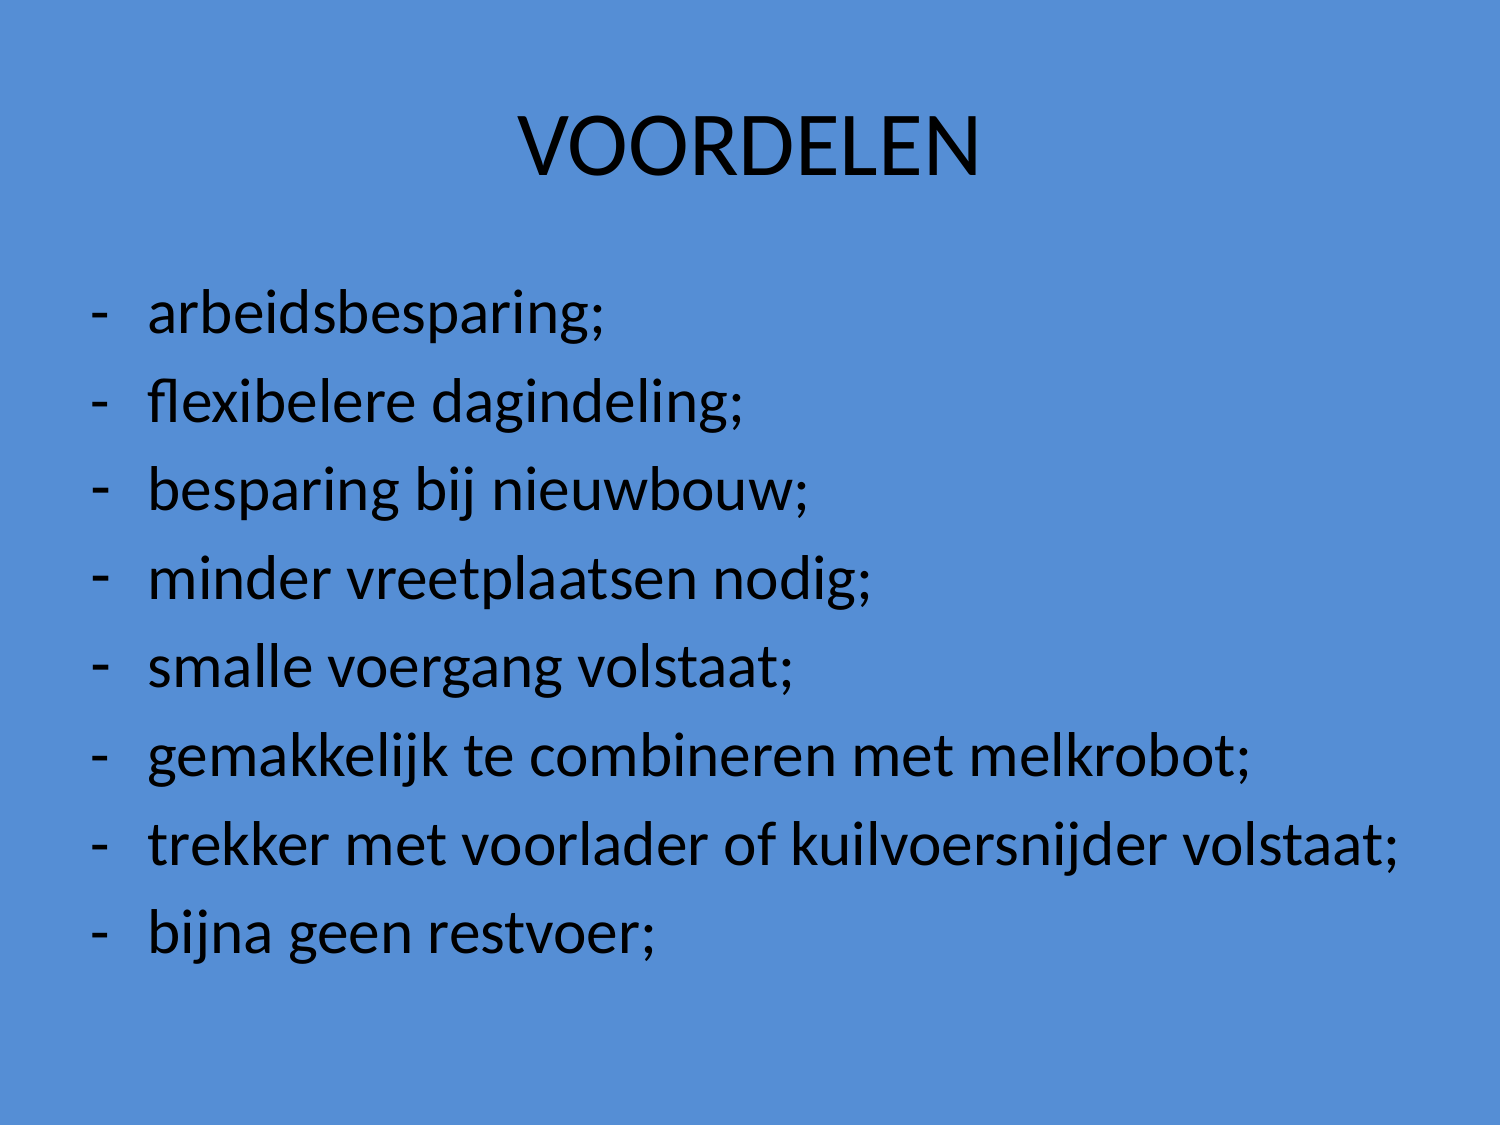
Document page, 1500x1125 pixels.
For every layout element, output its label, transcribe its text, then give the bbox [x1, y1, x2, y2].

title VOORDELEN [75, 45, 1425, 233]
list - arbeidsbesparing; - flexibelere dagindeling; besparing bij nieuwbouw; minder vreetplaatsen nodig; smalle voergang volstaat; - gemakkelijk te combineren met melkrobot; - trekker met voorlader of kuilvoersnijder volstaat; - bijna geen restvoer; [75, 262, 1425, 1005]
